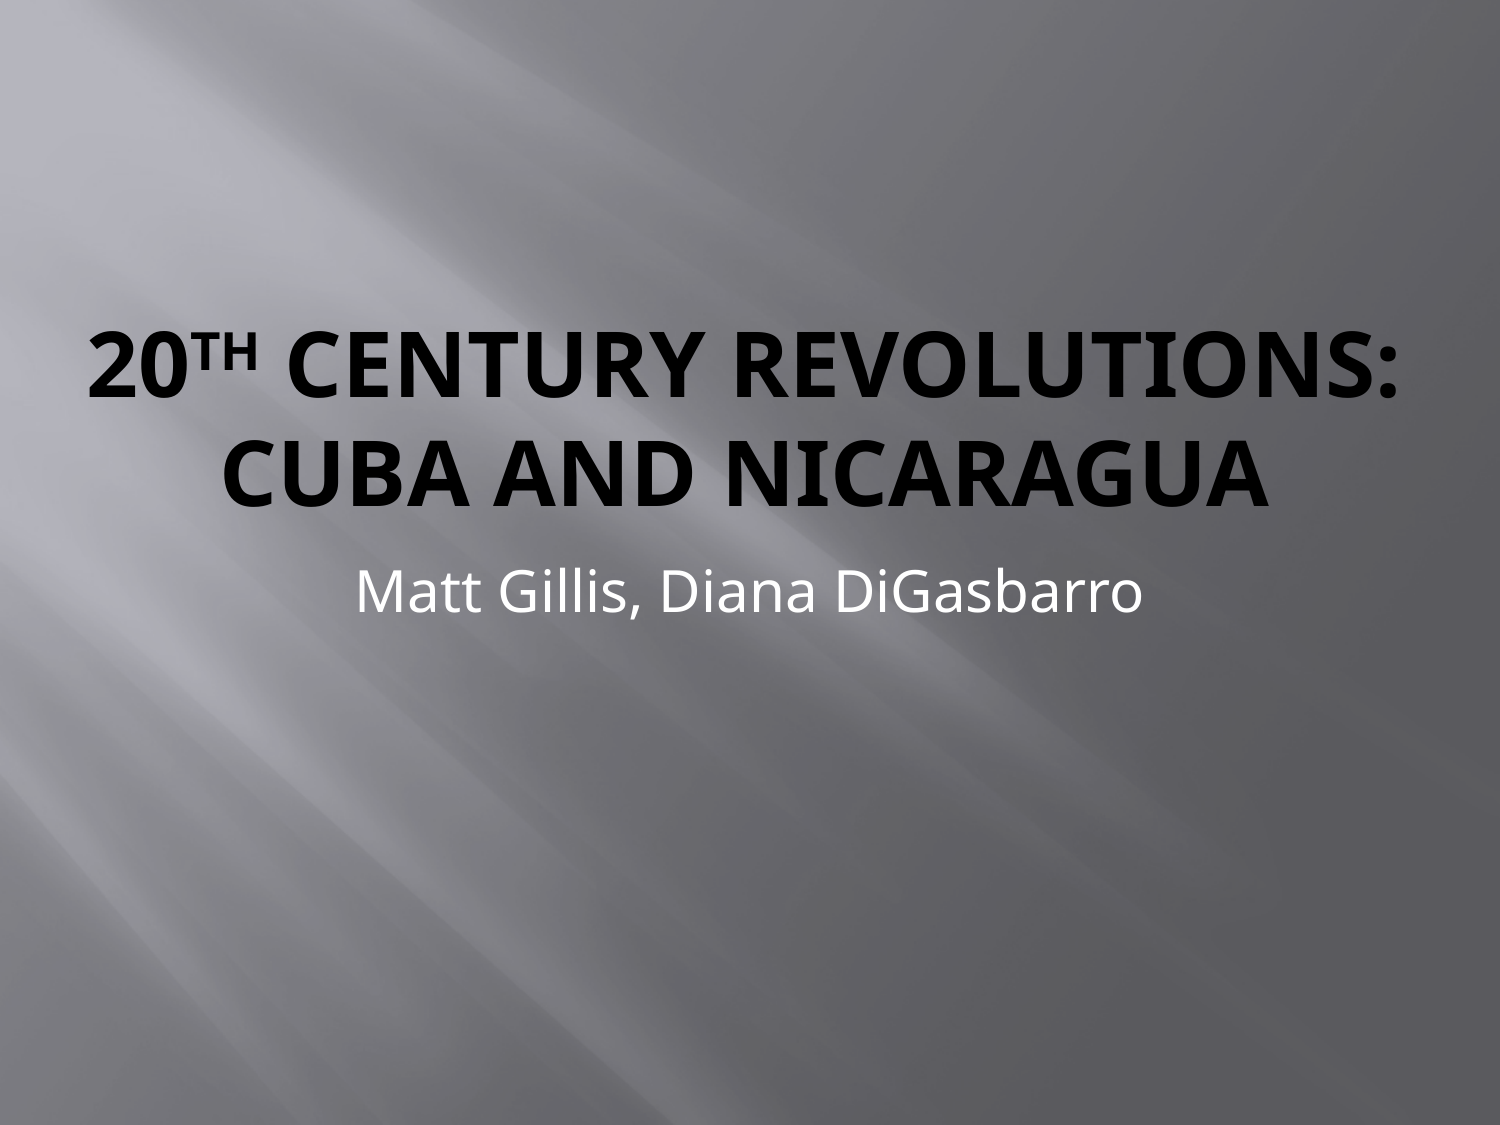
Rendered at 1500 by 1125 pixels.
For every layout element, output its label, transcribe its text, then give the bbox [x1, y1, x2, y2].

subtitle Matt Gillis, Diana DiGasbarro [225, 546, 1275, 834]
title 20th Century Revolutions: Cuba and Nicaragua [69, 224, 1420, 525]
